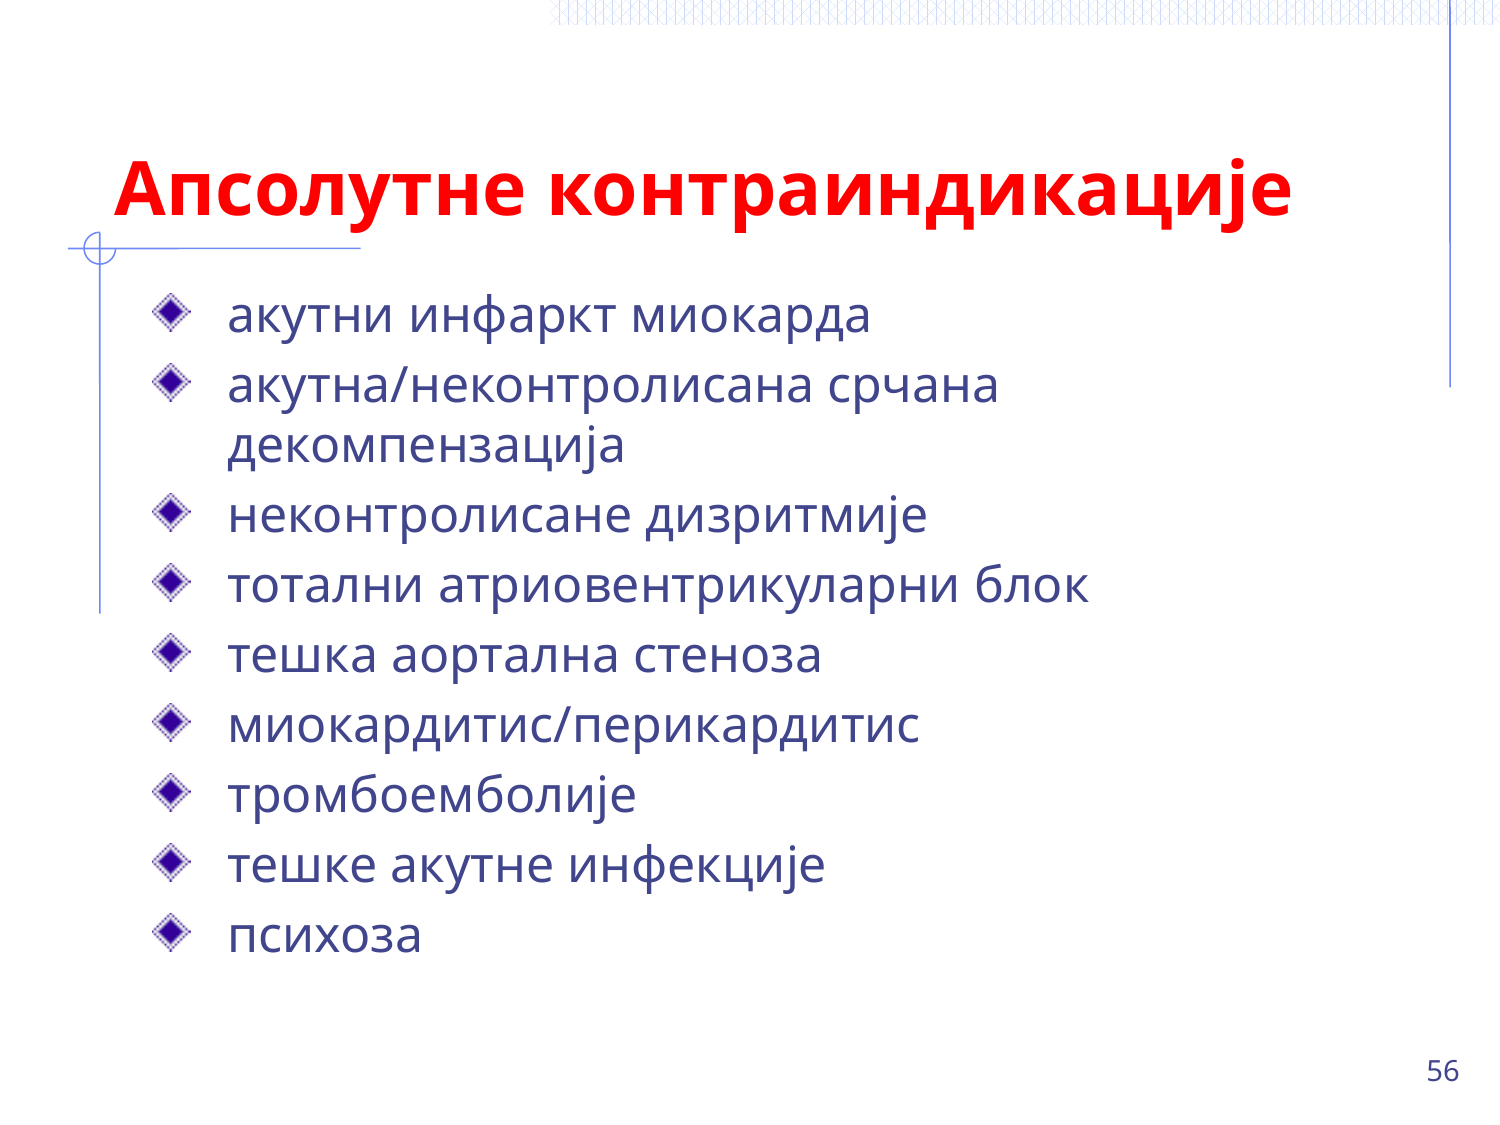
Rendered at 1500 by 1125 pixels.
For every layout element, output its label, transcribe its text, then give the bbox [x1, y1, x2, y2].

picture [152, 703, 191, 742]
picture [152, 363, 191, 402]
slide_number 56 [1162, 1025, 1475, 1100]
picture [152, 843, 191, 882]
picture [152, 773, 191, 812]
picture [152, 563, 191, 602]
picture [152, 493, 191, 532]
title Апсолутне контраиндикације [99, 49, 1376, 238]
picture [152, 633, 191, 672]
picture [152, 913, 191, 952]
picture [152, 293, 191, 332]
list акутни инфаркт миокарда акутна/неконтролисана срчана декомпензација неконтролисане дизритмије тотални атриовентрикуларни блок тешка аортална стеноза миокардитис/перикардитис тромбоемболије тешке акутне инфекције психоза [137, 274, 1413, 951]
